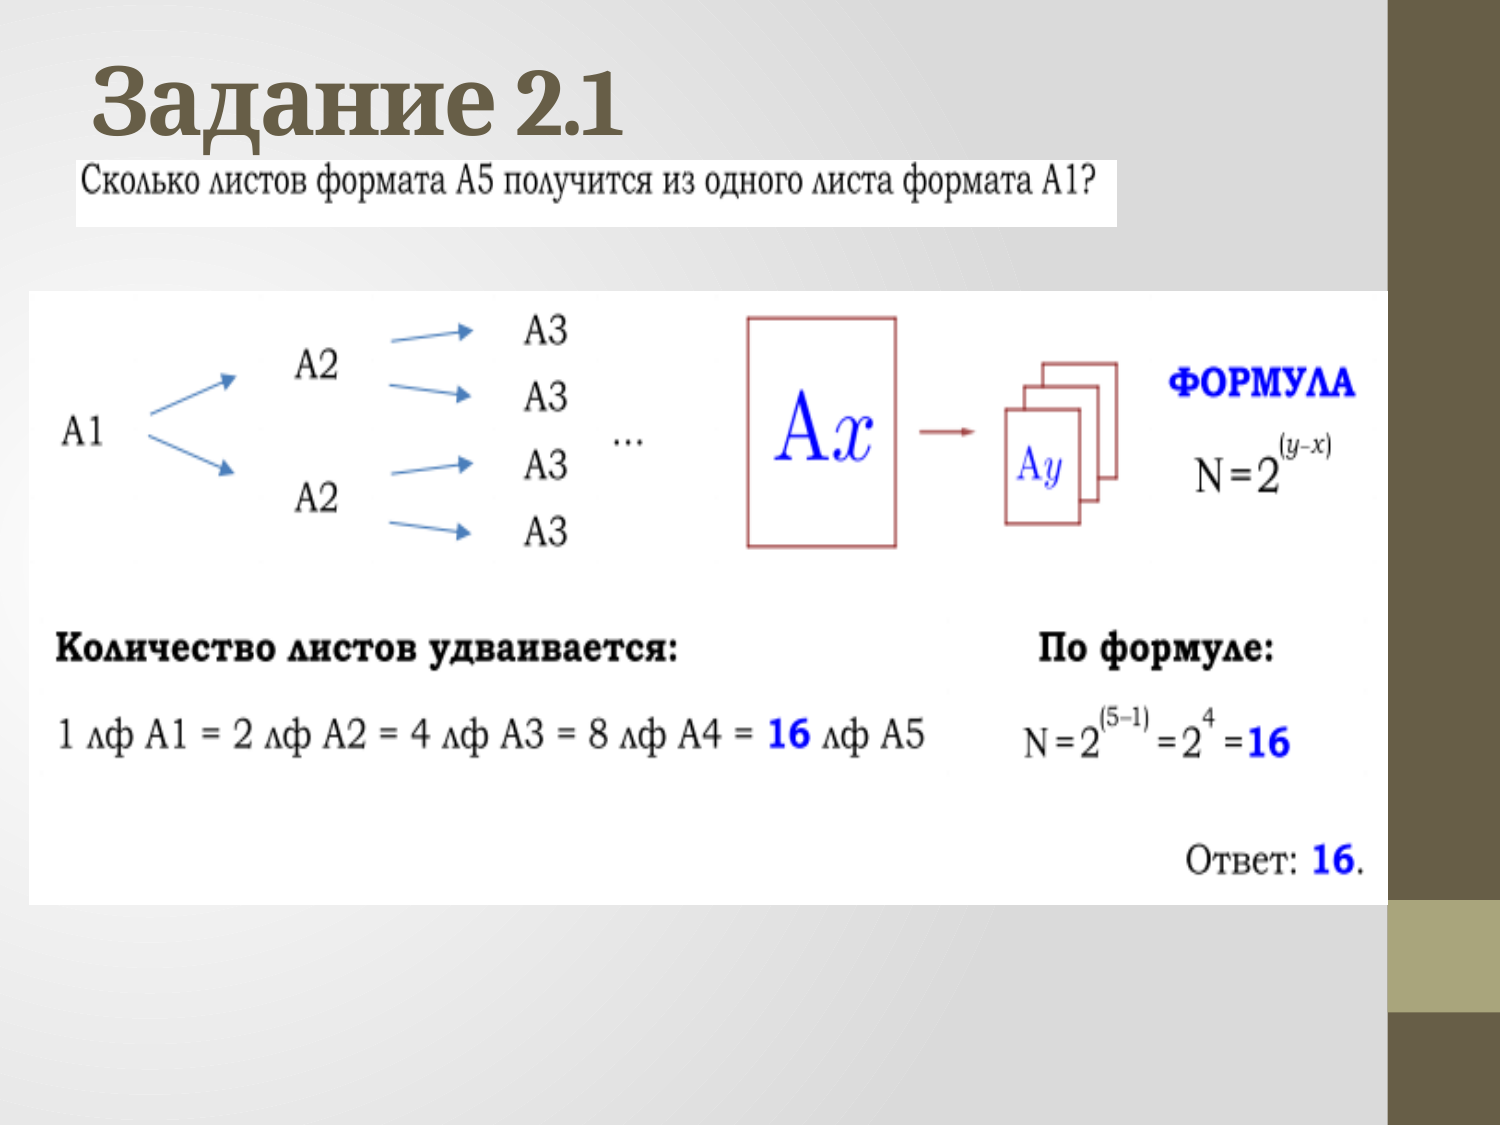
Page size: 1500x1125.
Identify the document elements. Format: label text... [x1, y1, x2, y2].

picture [76, 160, 1117, 228]
title Задание 2.1 [75, 45, 1325, 149]
picture [28, 291, 1389, 906]
